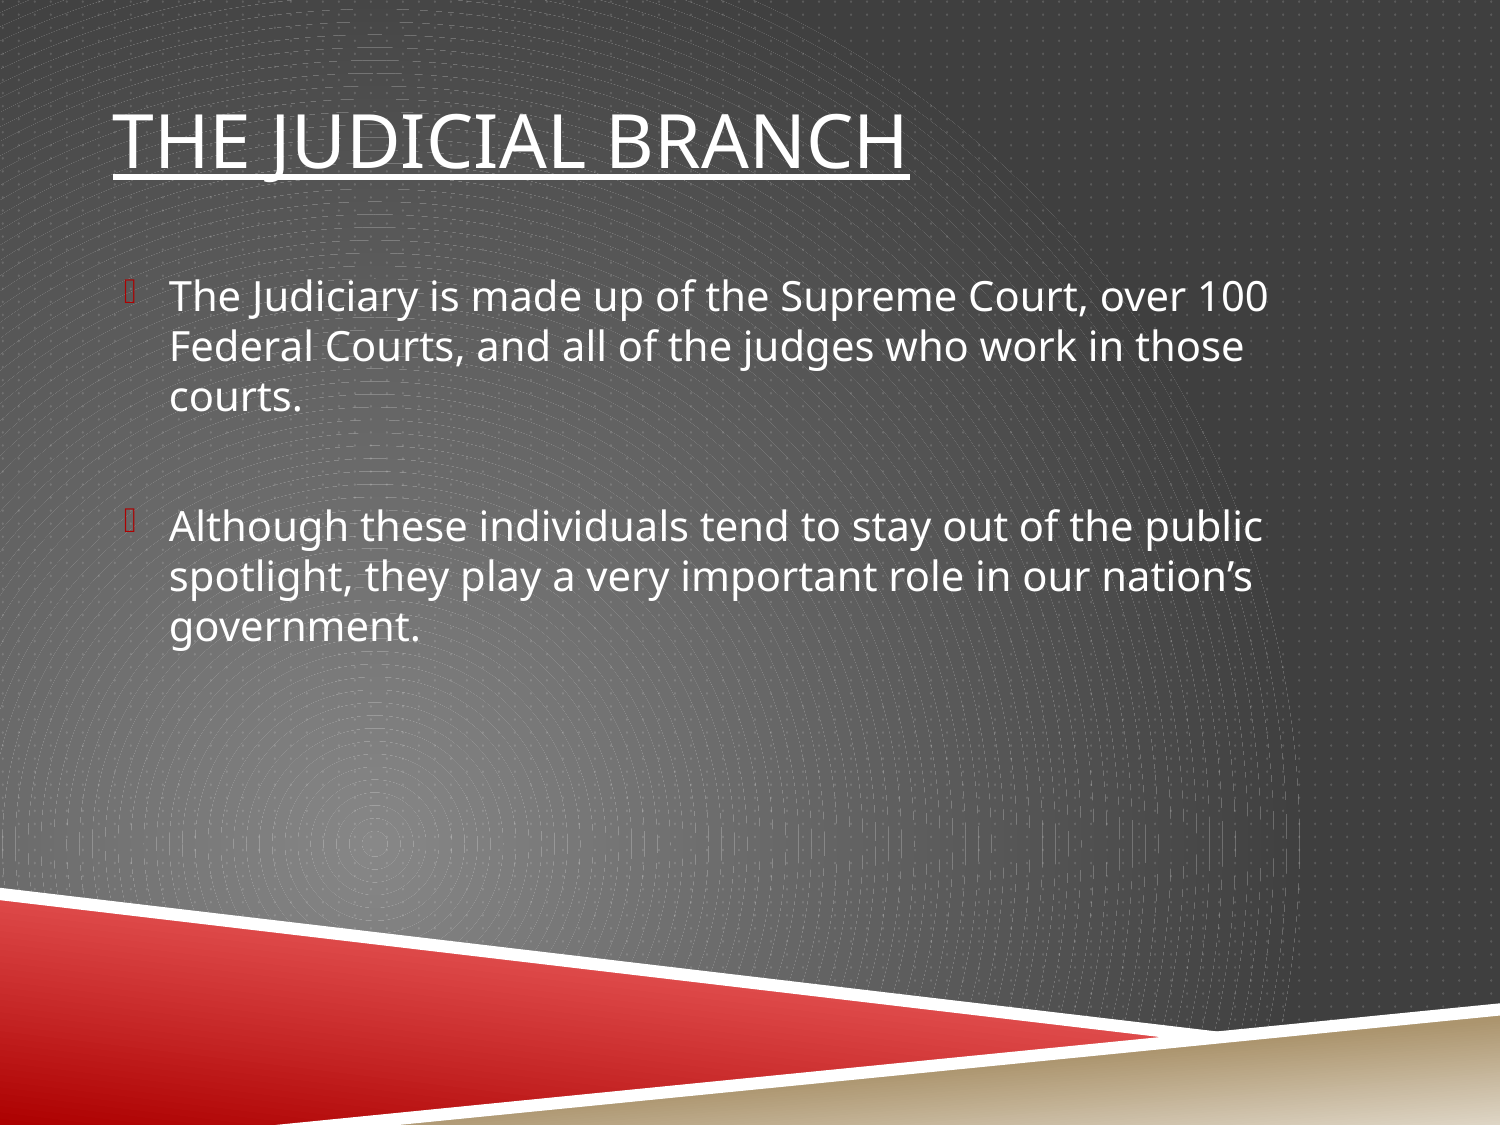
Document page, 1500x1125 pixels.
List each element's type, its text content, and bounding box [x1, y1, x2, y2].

list The Judiciary is made up of the Supreme Court, over 100 Federal Courts, and all of the judges who work in those courts. Although these individuals tend to stay out of the public spotlight, they play a very important role in our nation’s government. [112, 262, 1388, 875]
title The Judicial Branch [112, 45, 1388, 233]
